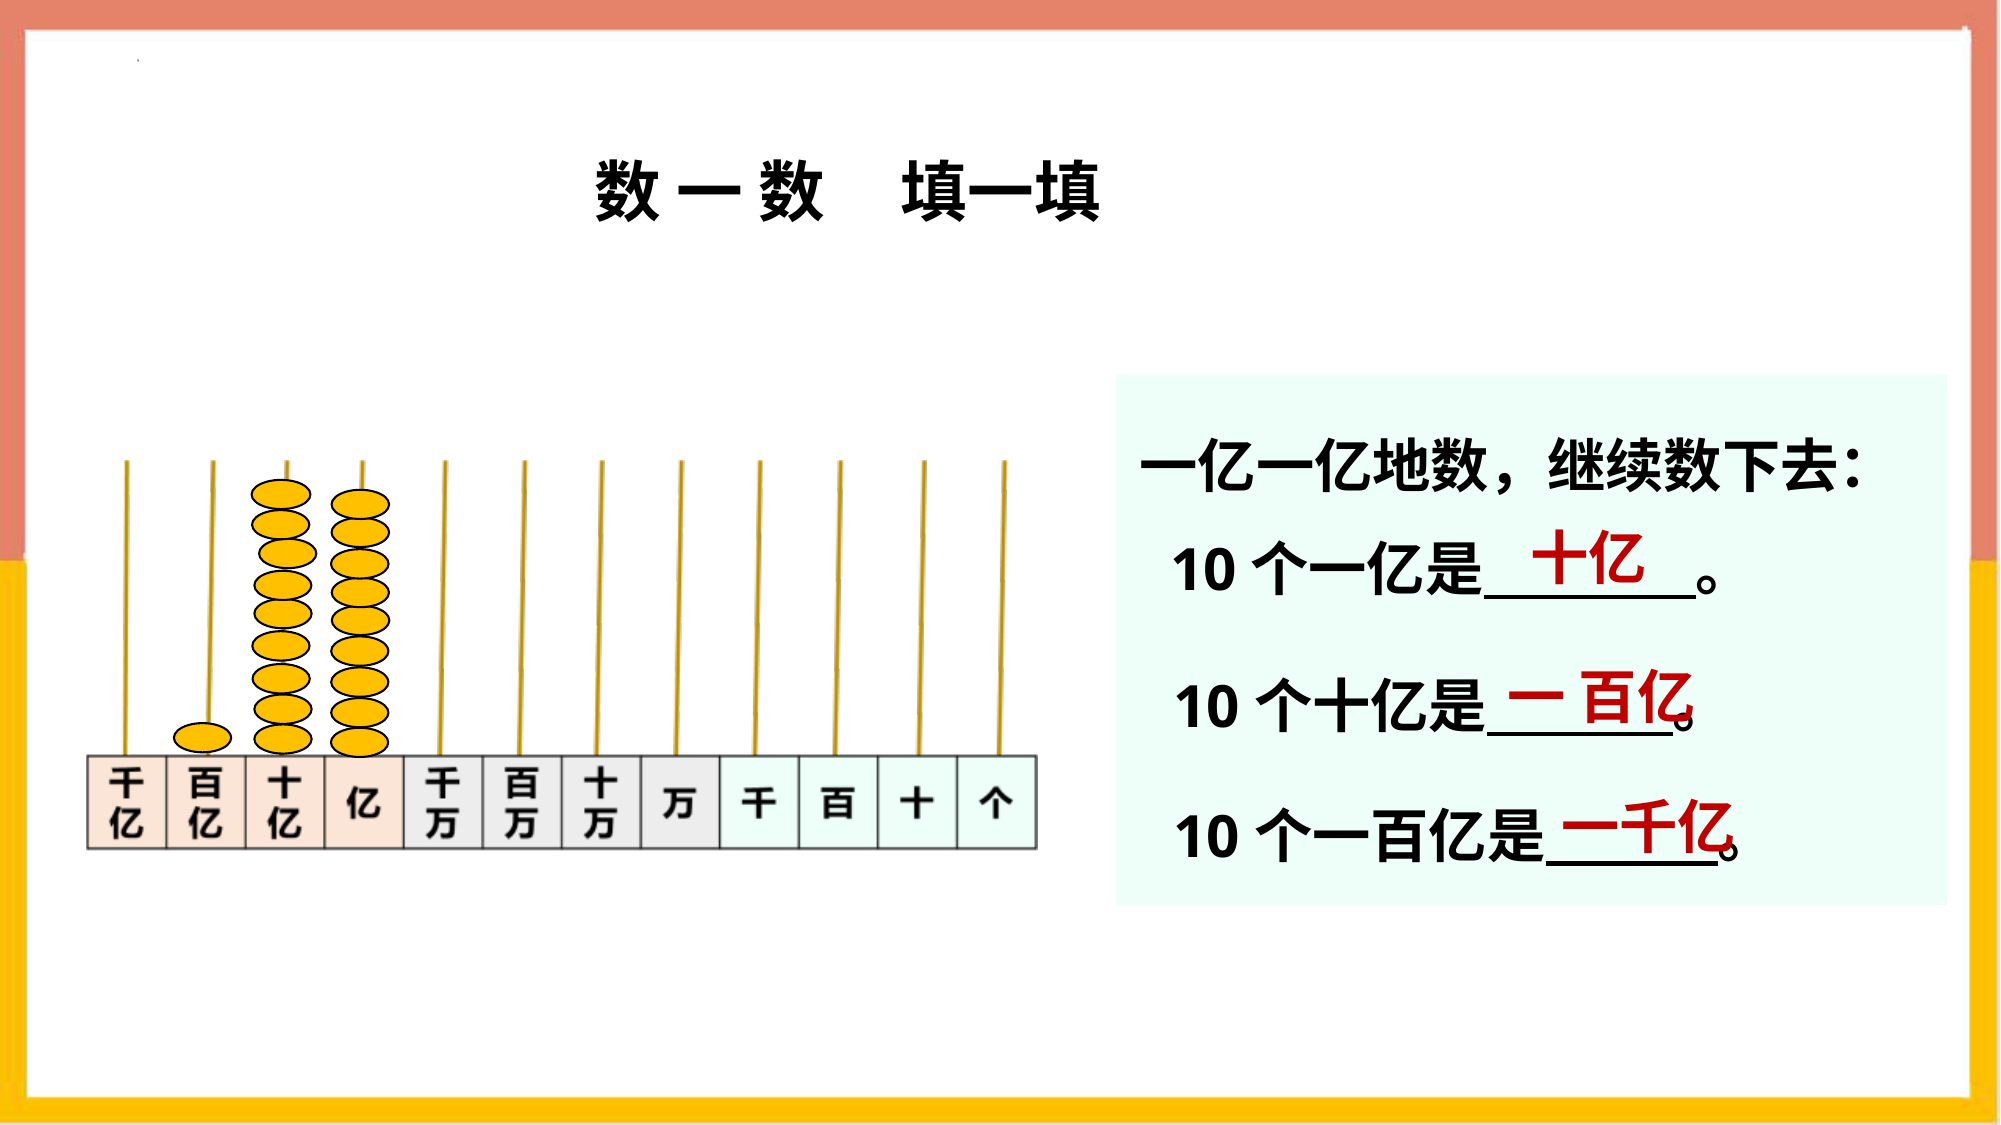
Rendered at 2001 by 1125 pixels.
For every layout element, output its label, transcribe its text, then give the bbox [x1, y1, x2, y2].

text_box 一亿一亿地数，继续数下去： [1124, 386, 1912, 507]
text_box 10个十亿是 。 [1159, 661, 1826, 747]
text_box 10个一百亿是 。 [1159, 791, 1878, 877]
text_box 一千亿 [1546, 782, 1866, 867]
text_box 一 百亿 [1492, 652, 1720, 738]
text_box 10个一亿是 。 [1155, 525, 1825, 610]
text_box [1116, 374, 1947, 905]
text_box 十亿 [1515, 514, 1662, 599]
text_box 数 一 数 填一填 [579, 128, 1117, 238]
picture [0, 0, 2001, 1125]
